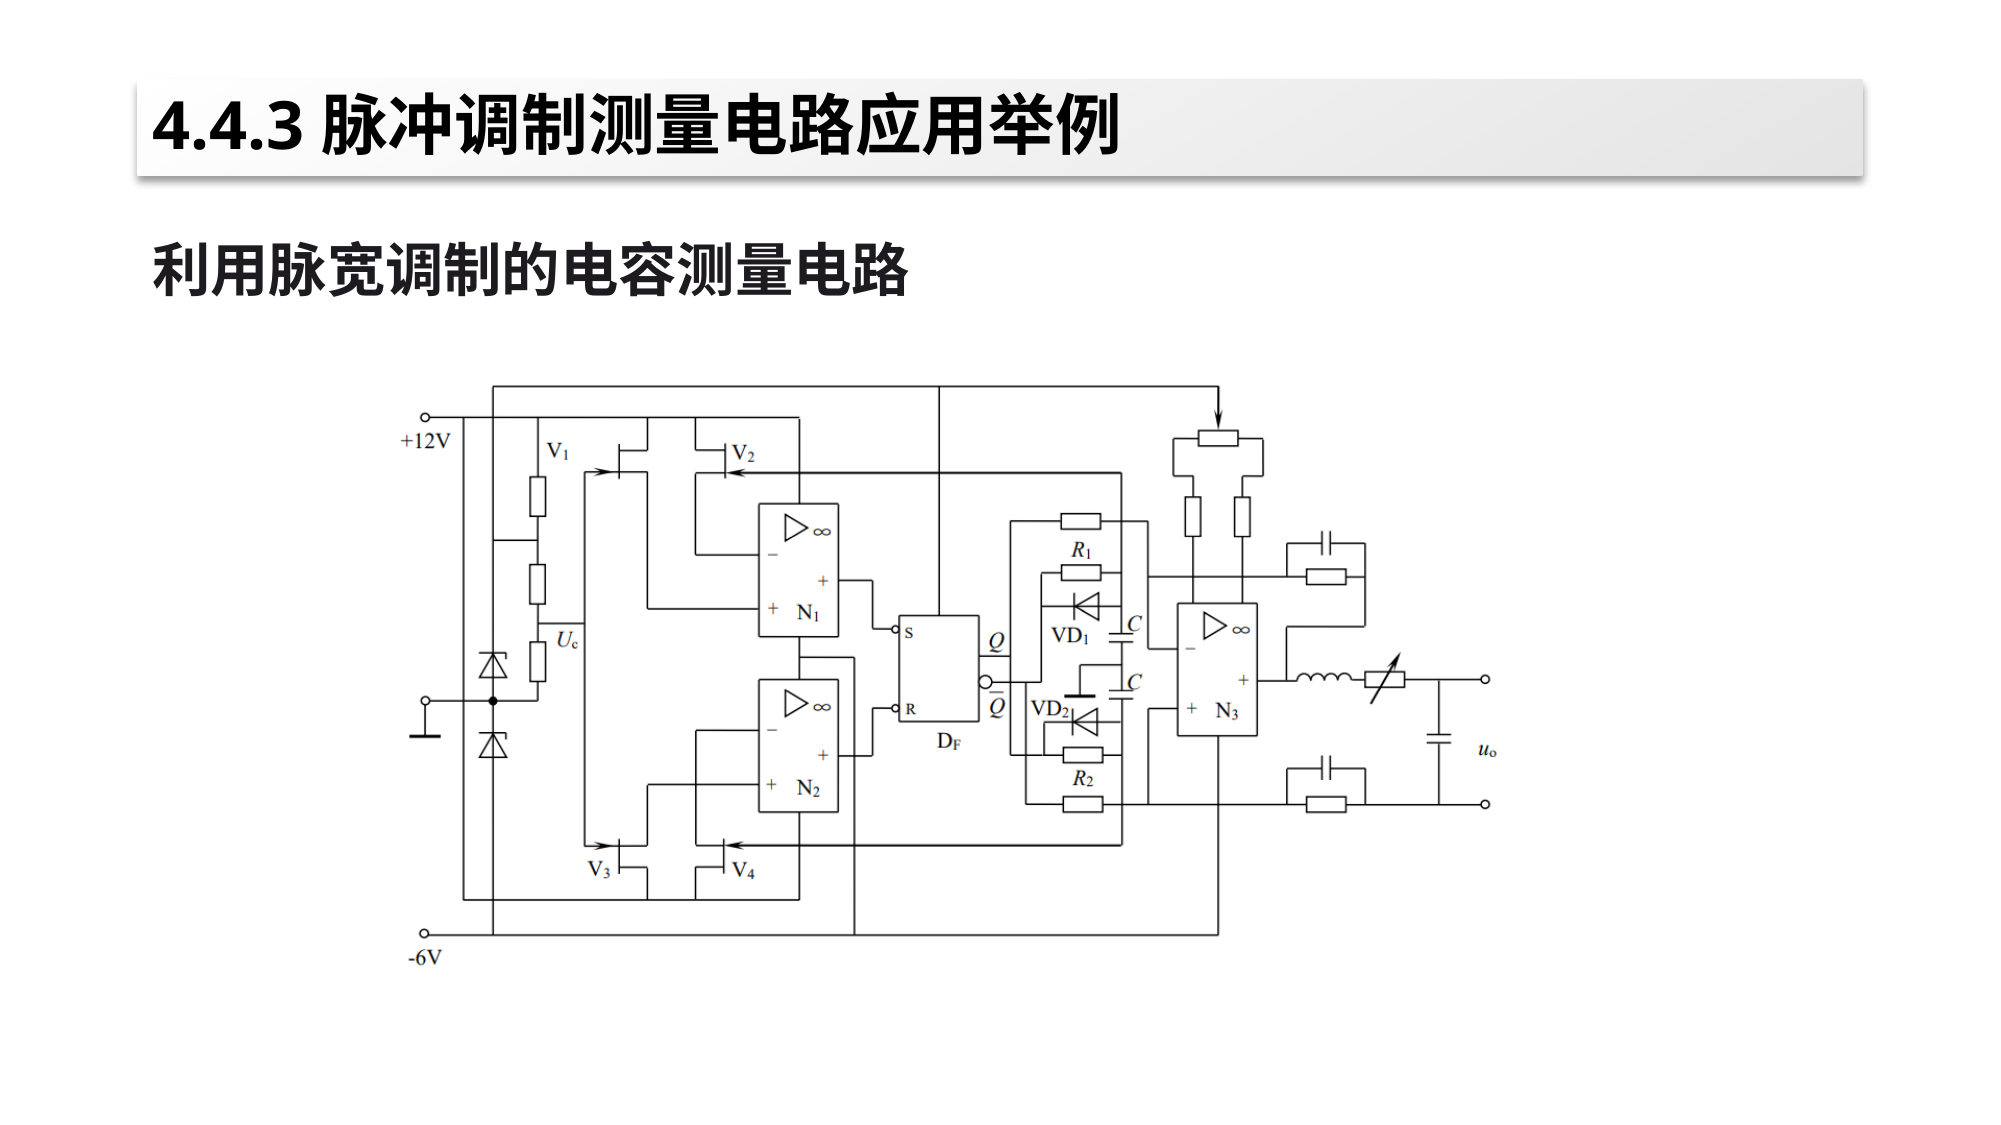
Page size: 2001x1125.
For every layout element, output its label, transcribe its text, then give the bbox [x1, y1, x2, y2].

title 4.4.3脉冲调制测量电路应用举例 [137, 79, 1863, 176]
list 利用脉宽调制的电容测量电路 [137, 191, 1863, 1014]
picture [375, 346, 1506, 972]
